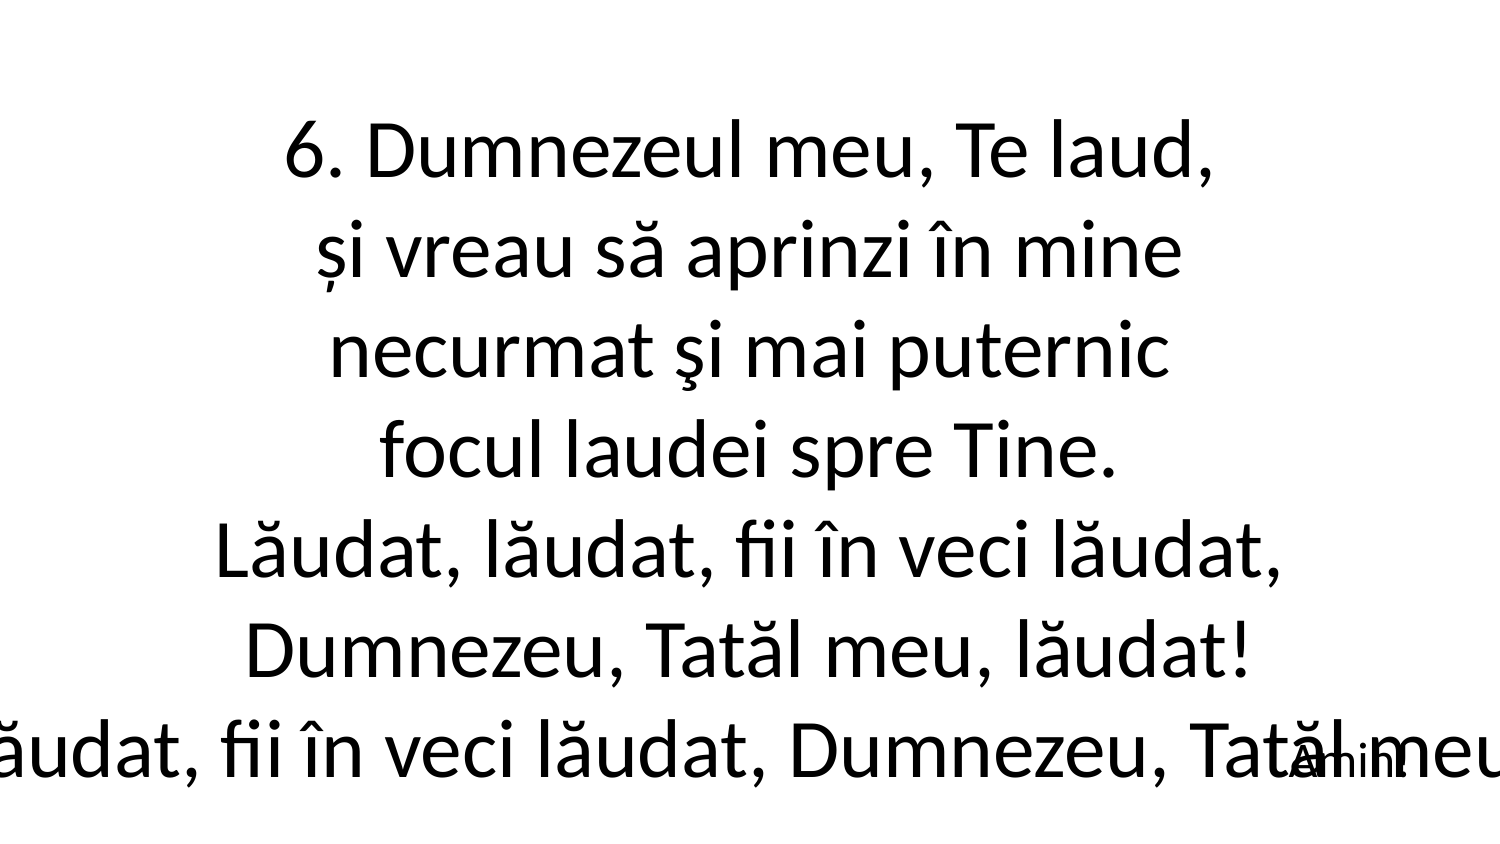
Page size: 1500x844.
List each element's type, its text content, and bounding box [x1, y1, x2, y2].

text_box 6. Dumnezeul meu, Te laud, și vreau să aprinzi în mine necurmat şi mai puternic focul laudei spre Tine. Lăudat, lăudat, fii în veci lăudat, Dumnezeu, Tatăl meu, lăudat! Lăudat, lăudat, fii în veci lăudat, Dumnezeu, Tatăl meu, lăudat! [0, 42, 1500, 802]
text_box Amin! [1273, 674, 1427, 795]
